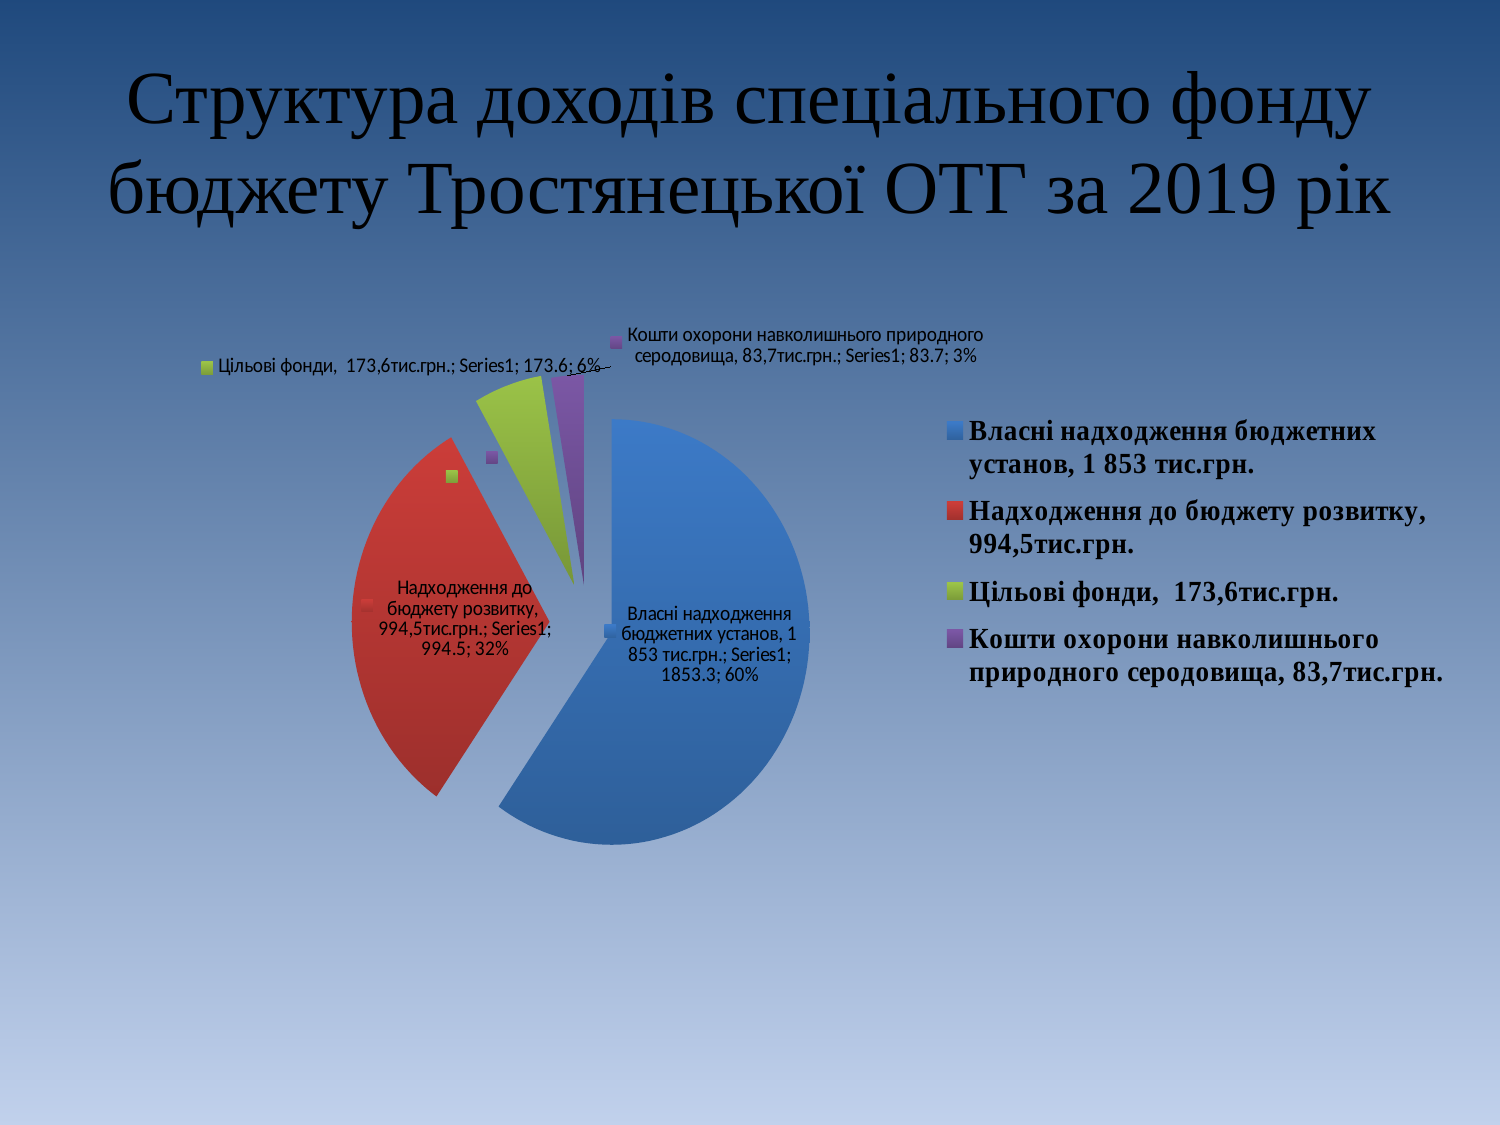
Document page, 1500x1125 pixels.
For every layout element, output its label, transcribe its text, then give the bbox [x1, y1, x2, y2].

title Структура доходів спеціального фонду бюджету Тростянецької ОТГ за 2019 рік [75, 45, 1425, 233]
chart [105, 245, 1471, 965]
